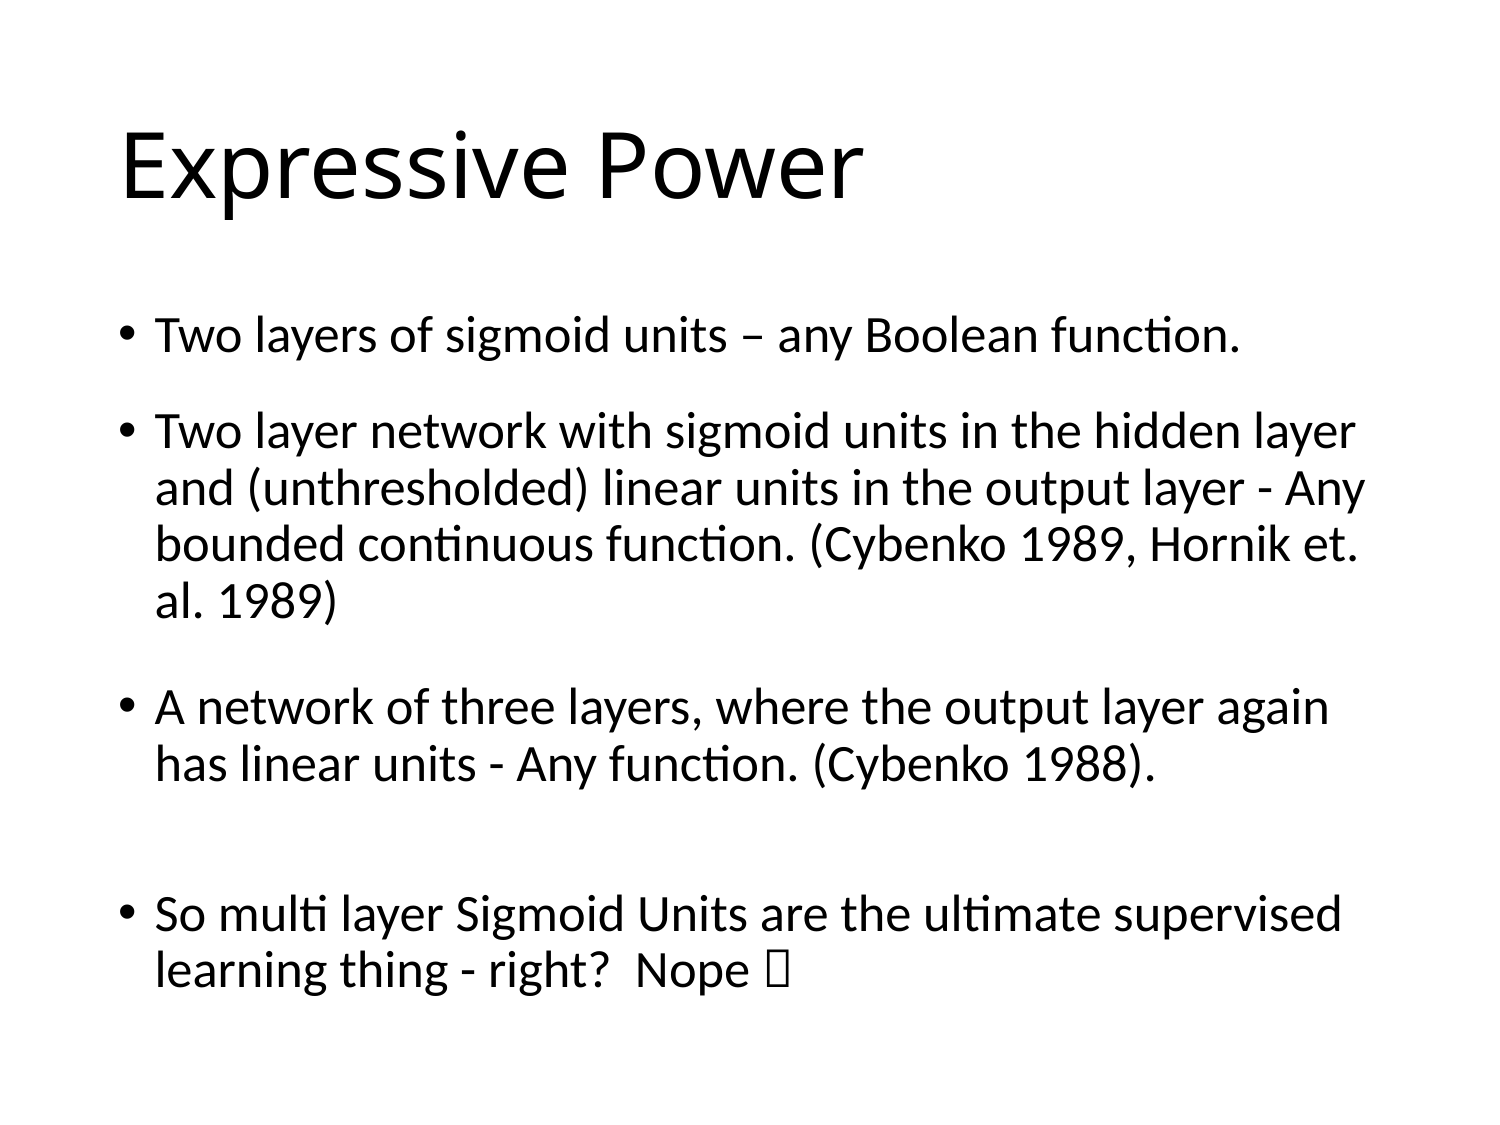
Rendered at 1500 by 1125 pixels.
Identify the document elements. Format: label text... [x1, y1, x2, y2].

title Expressive Power [103, 59, 1397, 278]
list Two layers of sigmoid units – any Boolean function. Two layer network with sigmoid units in the hidden layer and (unthresholded) linear units in the output layer - Any bounded continuous function. (Cybenko 1989, Hornik et. al. 1989) A network of three layers, where the output layer again has linear units - Any function. (Cybenko 1988). So multi layer Sigmoid Units are the ultimate supervised learning thing - right? Nope  [103, 299, 1397, 1014]
